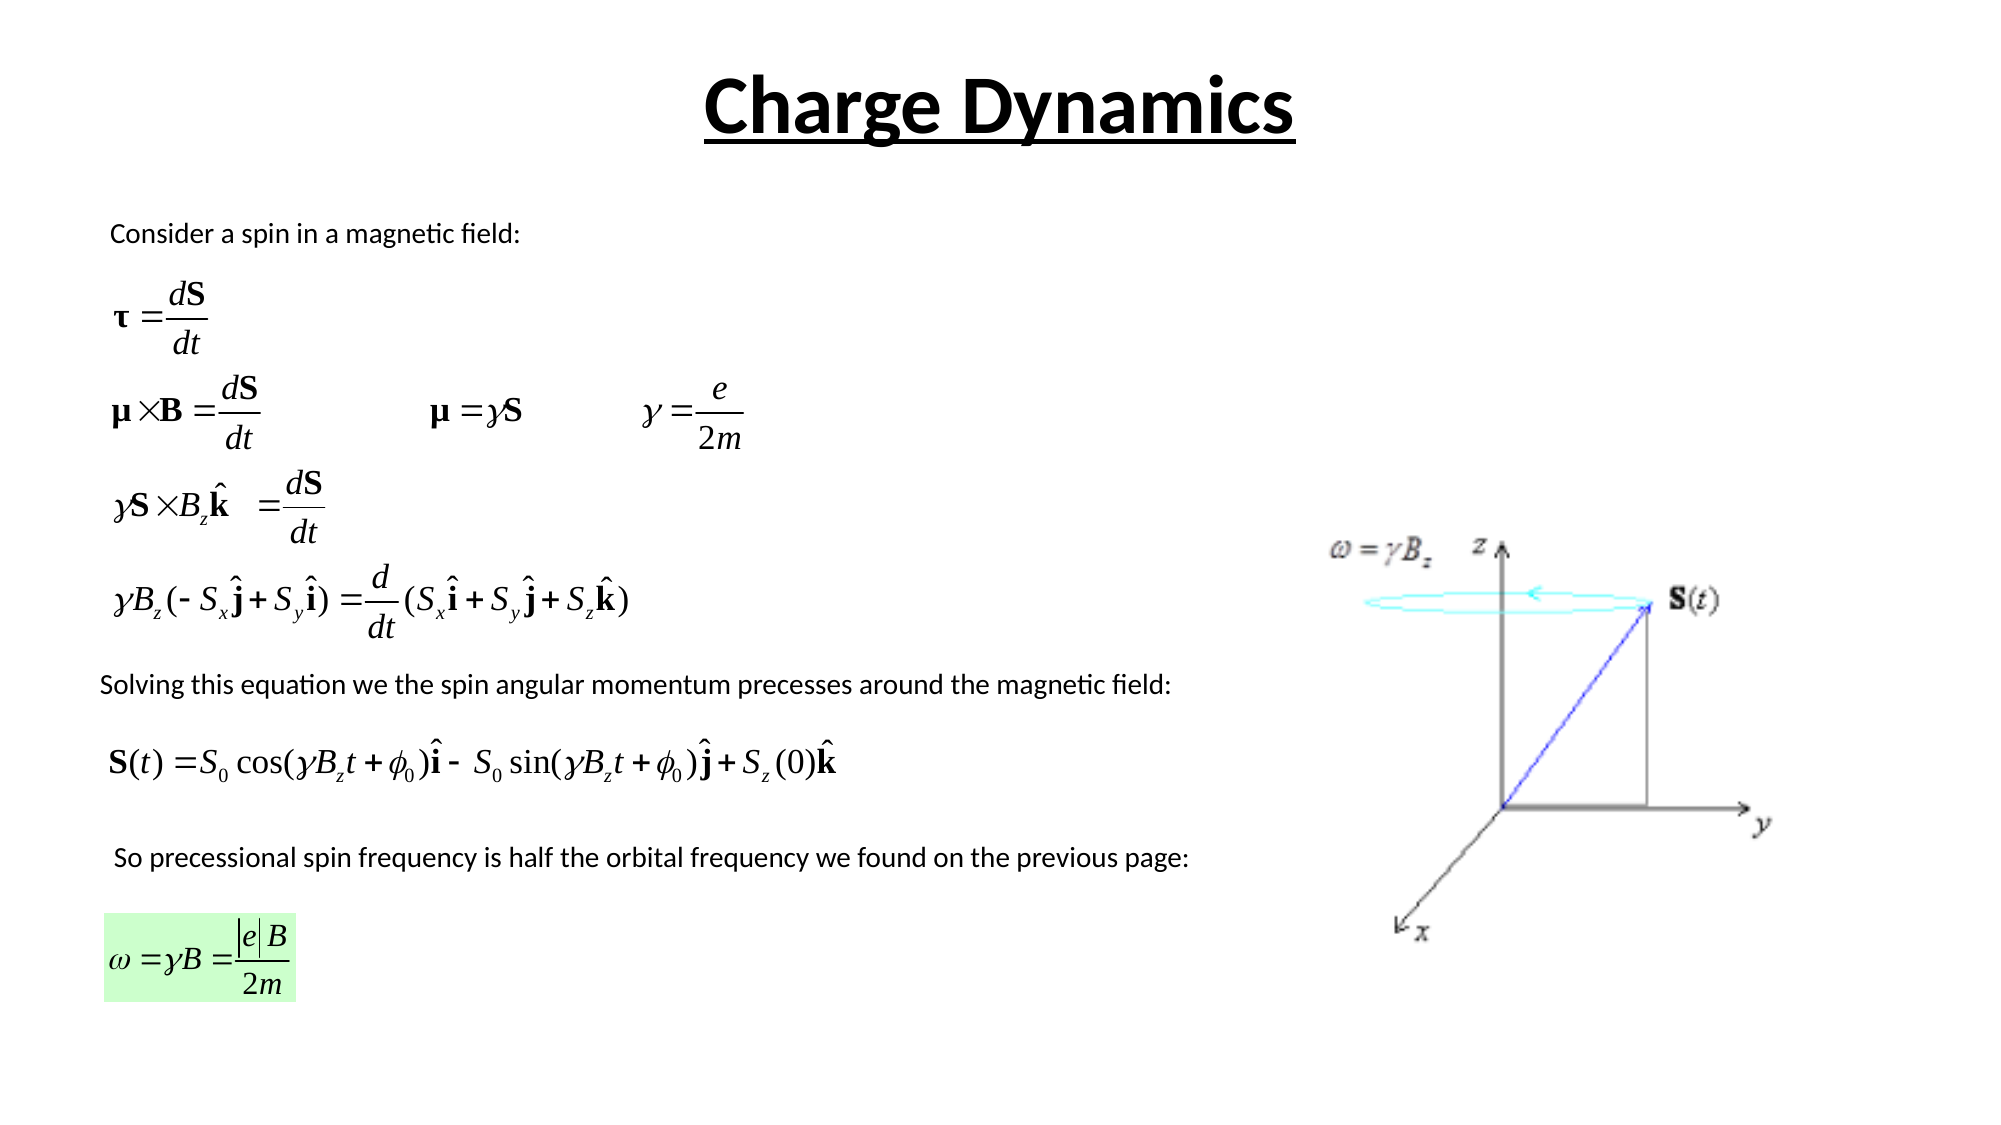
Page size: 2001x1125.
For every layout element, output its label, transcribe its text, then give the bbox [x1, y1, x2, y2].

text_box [107, 271, 751, 646]
title Charge Dynamics [249, 45, 1750, 160]
picture [1303, 505, 1812, 973]
text_box Consider a spin in a magnetic field: [95, 207, 537, 258]
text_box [103, 912, 296, 1002]
text_box Solving this equation we the spin angular momentum precesses around the magnetic field: [85, 657, 1265, 708]
text_box So precessional spin frequency is half the orbital frequency we found on the previous page: [99, 830, 1206, 881]
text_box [103, 732, 844, 792]
